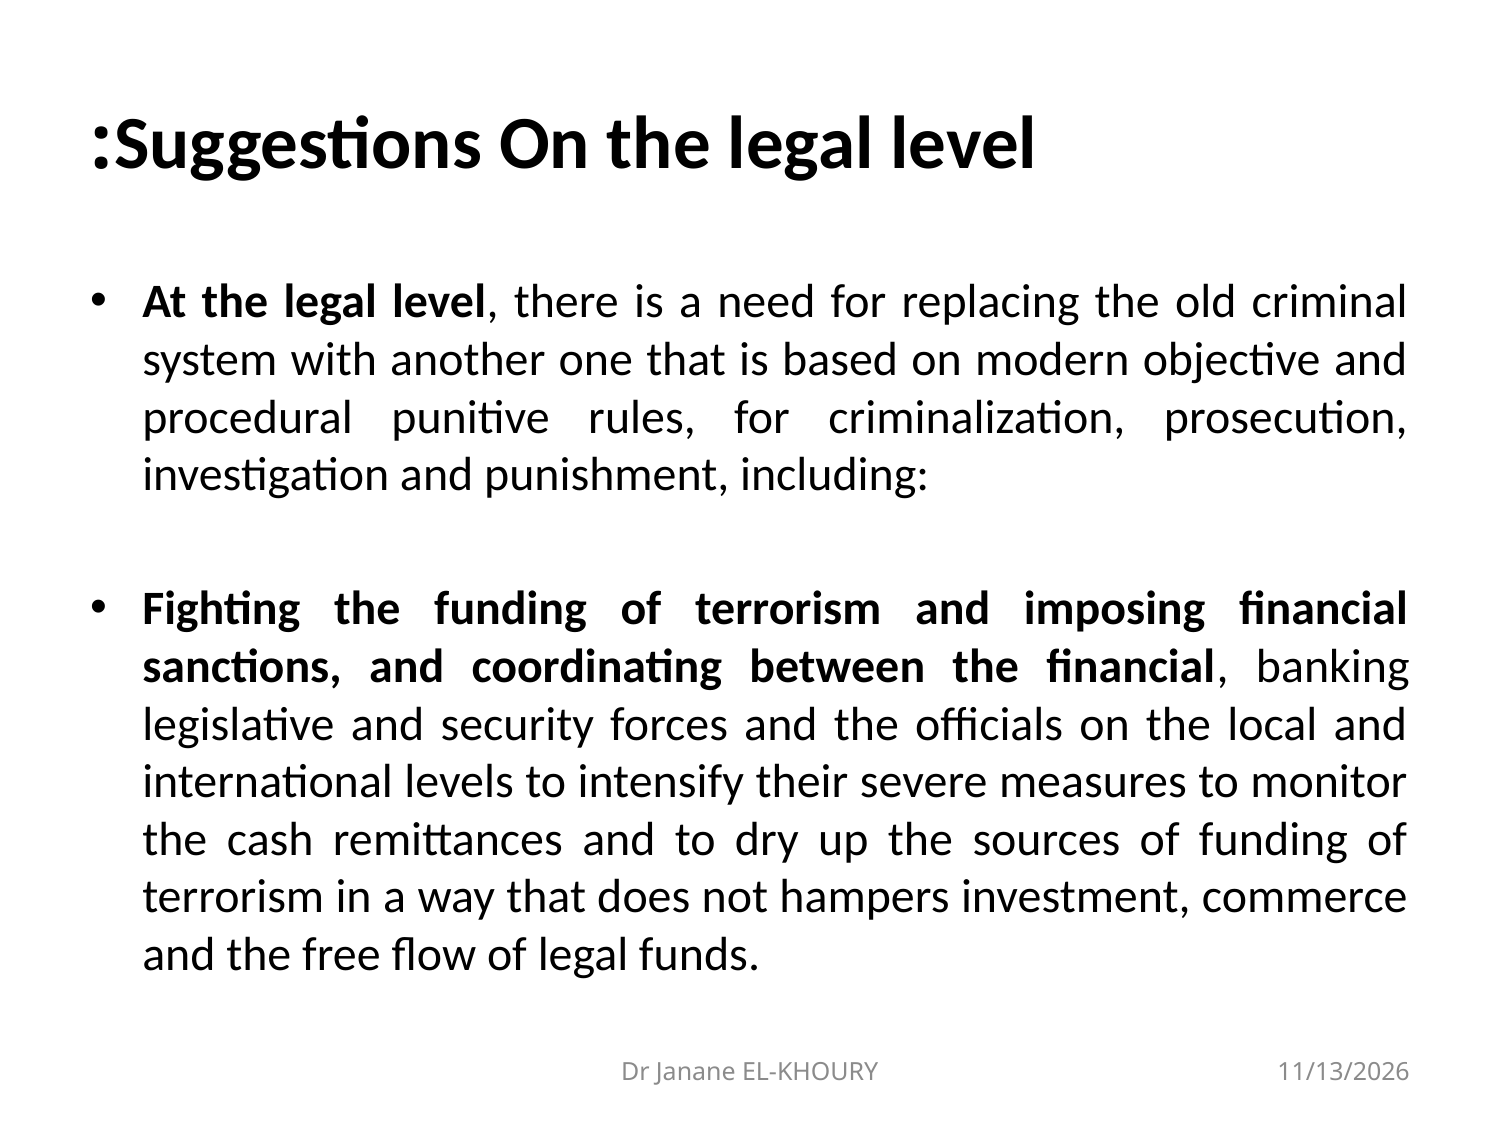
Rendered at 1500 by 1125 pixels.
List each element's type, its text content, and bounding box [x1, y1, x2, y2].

title Suggestions On the legal level: [75, 45, 1425, 233]
list At the legal level, there is a need for replacing the old criminal system with another one that is based on modern objective and procedural punitive rules, for criminalization, prosecution, investigation and punishment, including: Fighting the funding of terrorism and imposing financial sanctions, and coordinating between the financial, banking legislative and security forces and the officials on the local and international levels to intensify their severe measures to monitor the cash remittances and to dry up the sources of funding of terrorism in a way that does not hampers investment, commerce and the free flow of legal funds. [75, 262, 1425, 1005]
footer Dr Janane EL-KHOURY [512, 1042, 988, 1103]
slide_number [1074, 1042, 1425, 1103]
